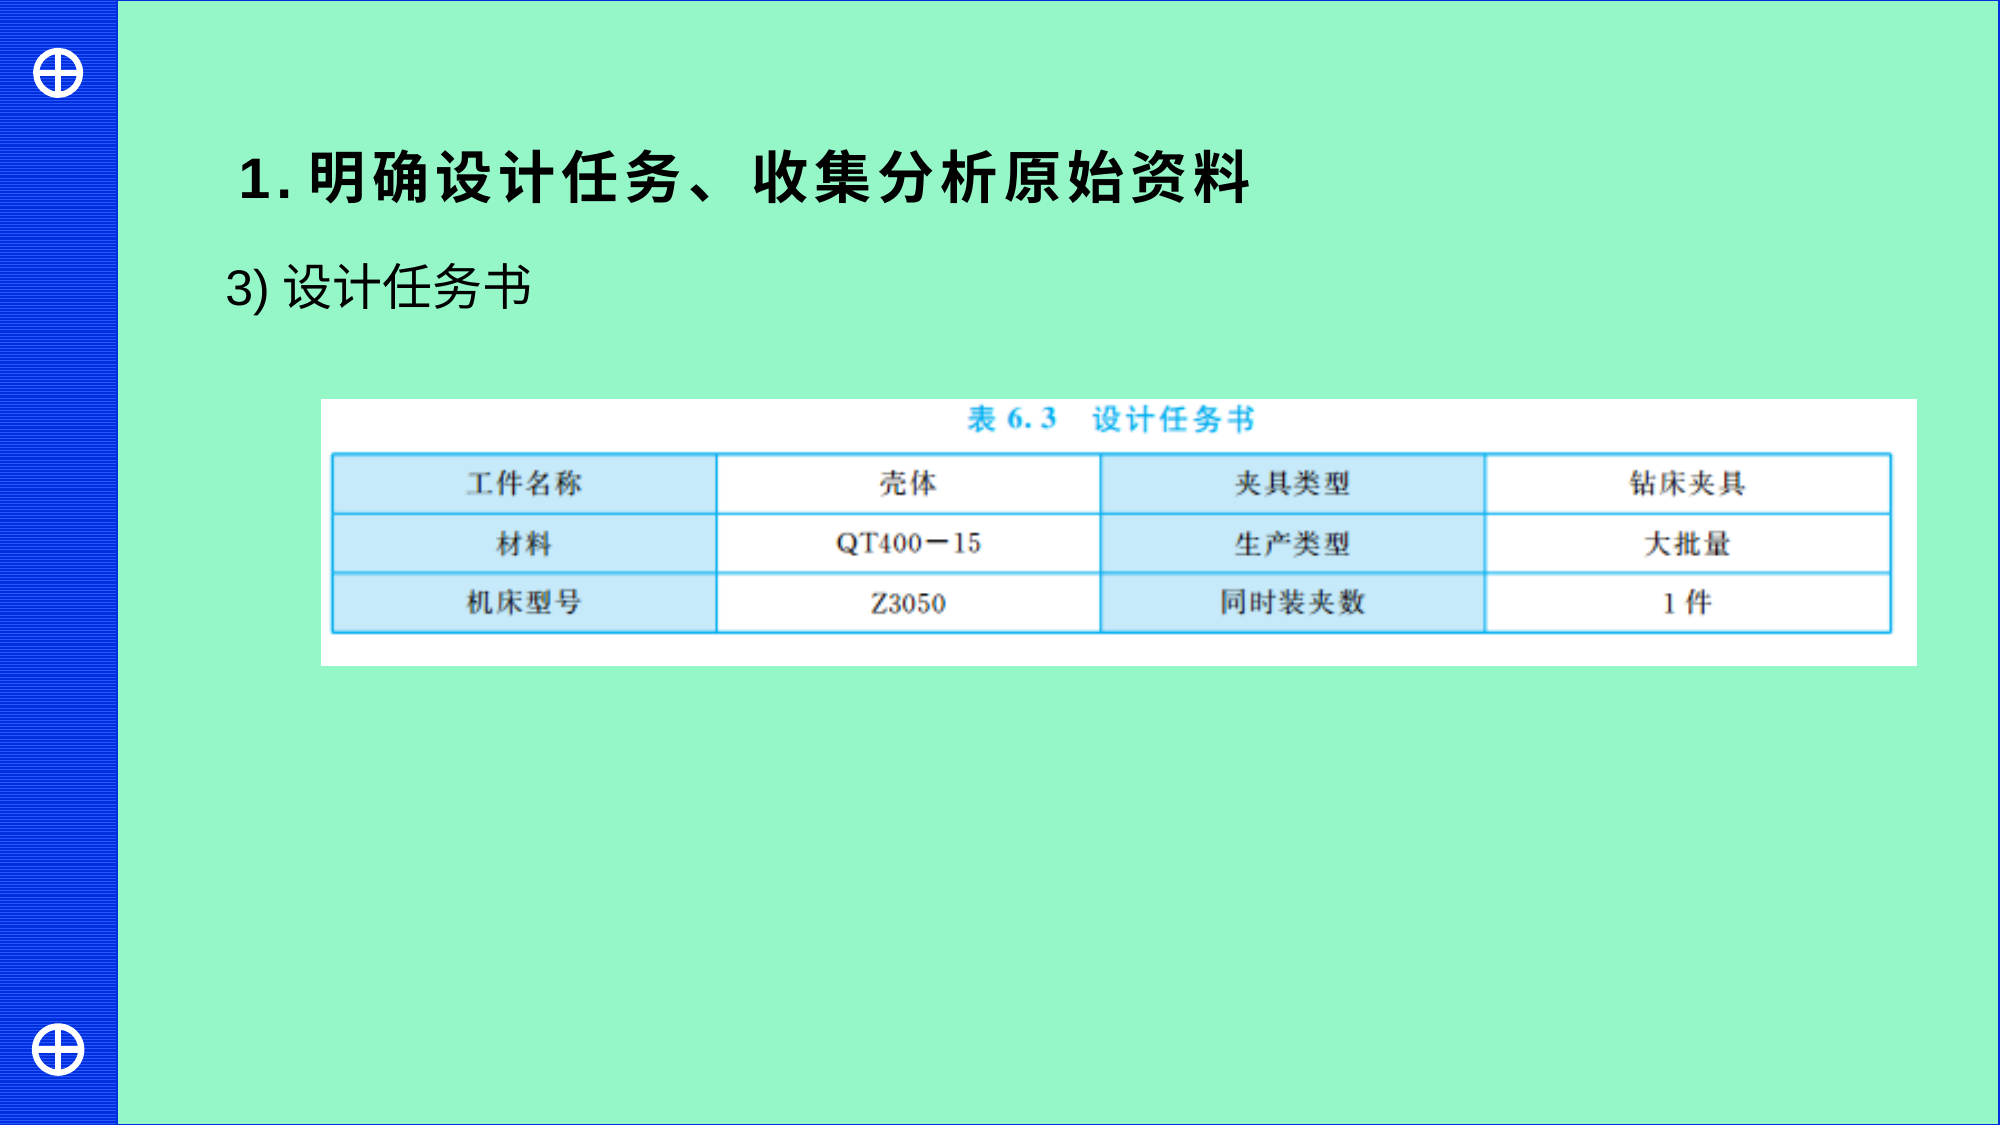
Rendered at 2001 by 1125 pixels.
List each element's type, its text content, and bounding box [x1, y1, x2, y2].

text_box 1.明确设计任务、收集分析原始资料 [135, 96, 1423, 217]
text_box 3)设计任务书 [135, 217, 1843, 413]
picture [321, 399, 1917, 666]
